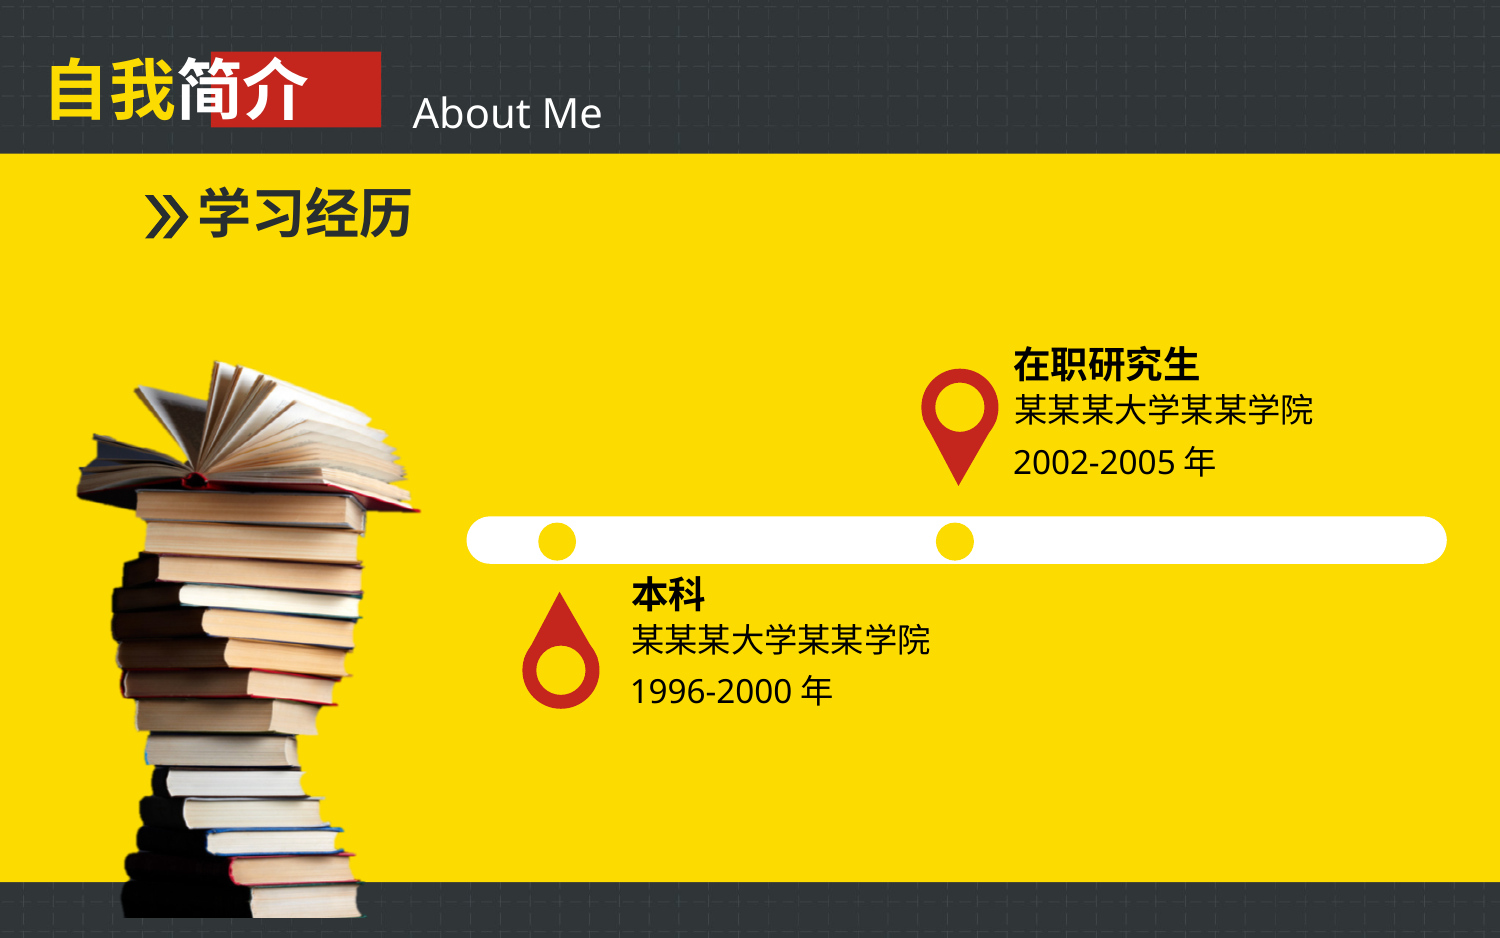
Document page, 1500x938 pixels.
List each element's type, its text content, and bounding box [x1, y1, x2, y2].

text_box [921, 368, 999, 487]
text_box About Me [397, 79, 618, 145]
text_box 学习经历 [182, 172, 430, 252]
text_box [522, 591, 600, 709]
text_box 某某某大学某某学院 [1003, 382, 1337, 437]
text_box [144, 194, 189, 239]
text_box [0, 153, 1500, 883]
title 自我简介 [29, 36, 395, 140]
text_box 1996-2000年 [615, 663, 849, 718]
text_box 在职研究生 [998, 334, 1233, 382]
text_box 某某某大学某某学院 [616, 611, 954, 667]
picture [0, 0, 1500, 153]
text_box 本科 [616, 572, 730, 611]
text_box 2002-2005年 [1002, 433, 1233, 489]
picture [0, 338, 1500, 938]
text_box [466, 516, 1447, 565]
